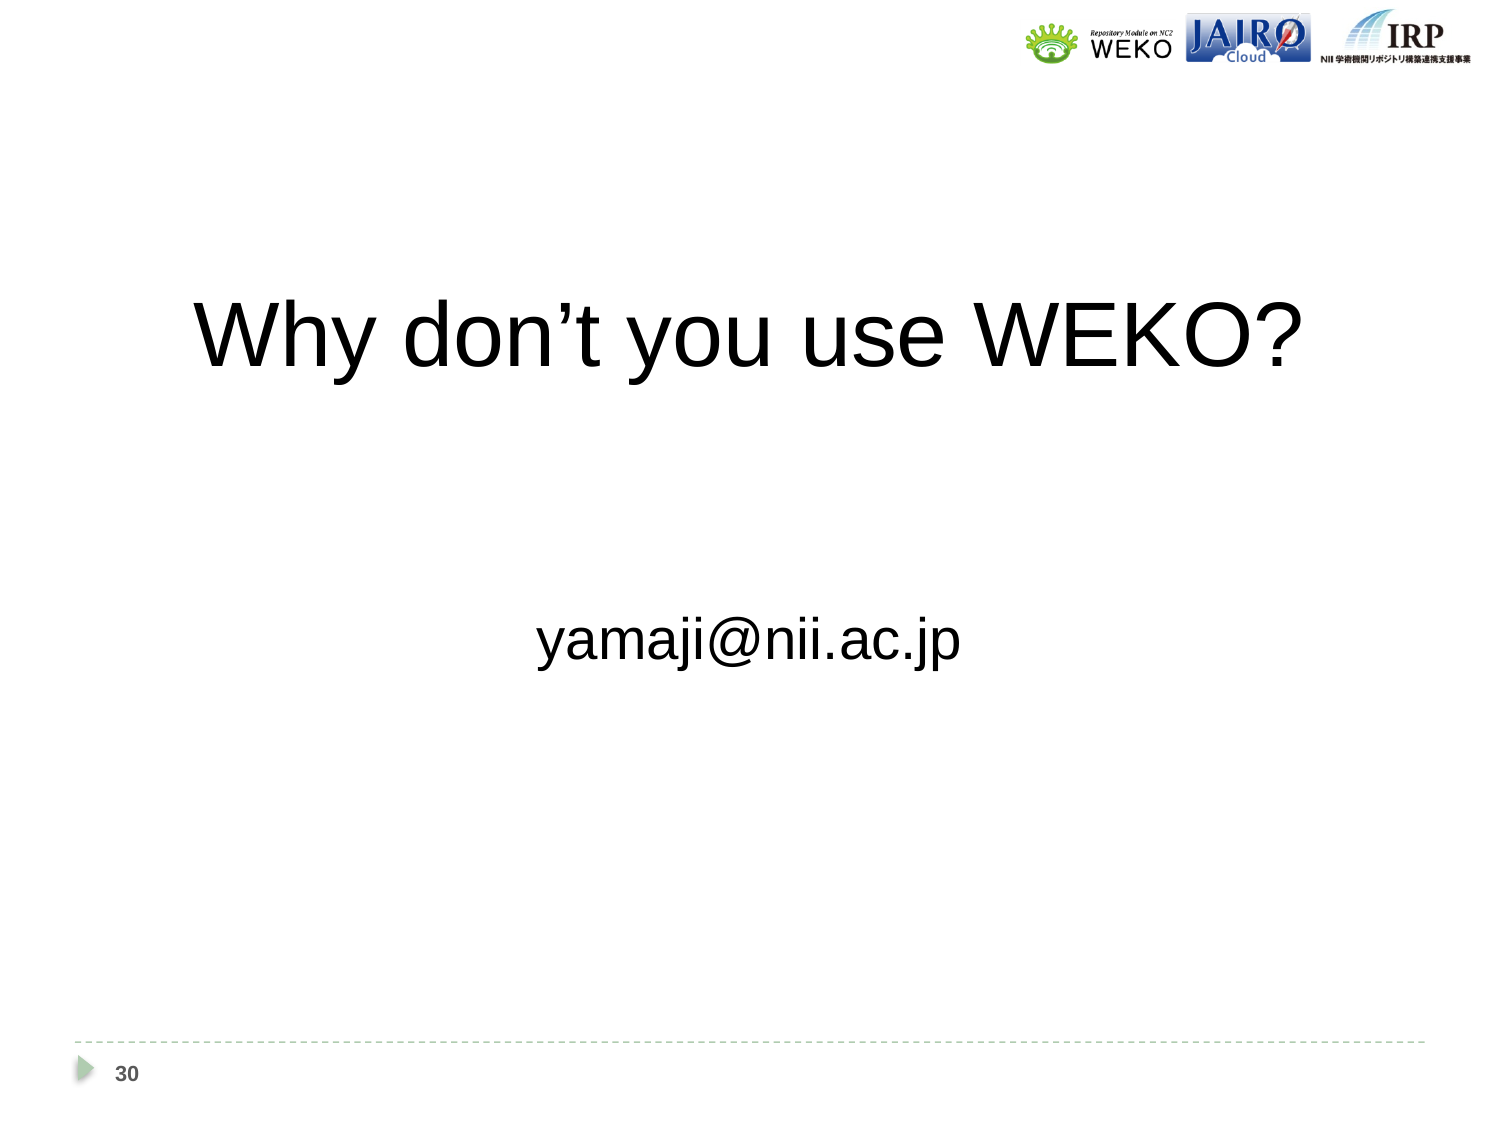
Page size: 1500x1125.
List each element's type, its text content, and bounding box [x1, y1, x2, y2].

picture [1179, 9, 1317, 67]
slide_number 30 [100, 1042, 426, 1103]
text_box Why don’t you use WEKO? [179, 267, 1321, 392]
text_box yamaji@nii.ac.jp [521, 594, 978, 679]
picture [1320, 7, 1471, 66]
picture [1020, 19, 1176, 66]
